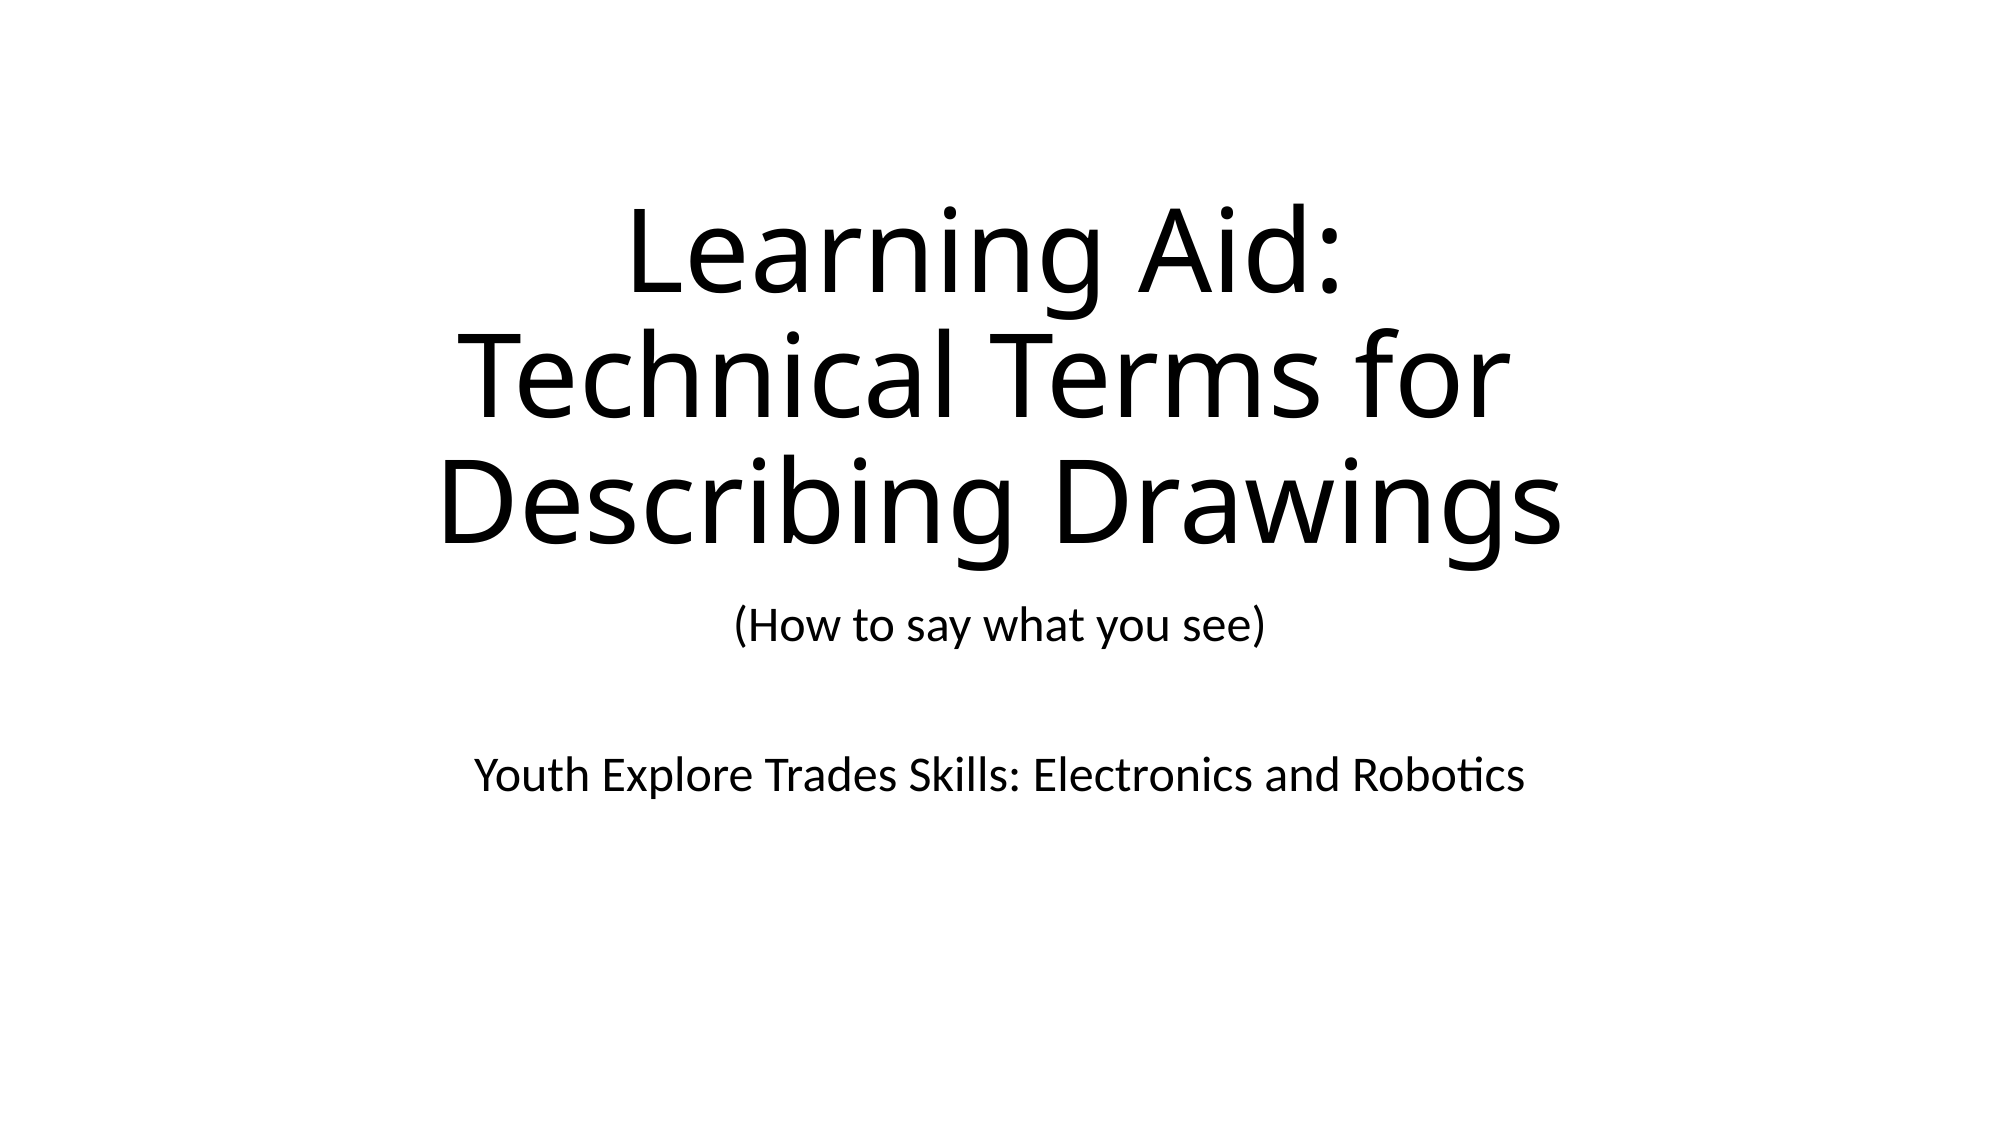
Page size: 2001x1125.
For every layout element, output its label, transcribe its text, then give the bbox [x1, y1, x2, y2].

subtitle (How to say what you see) Youth Explore Trades Skills: Electronics and Robotics [249, 590, 1750, 863]
title Learning Aid: Technical Terms for Describing Drawings [249, 184, 1750, 576]
